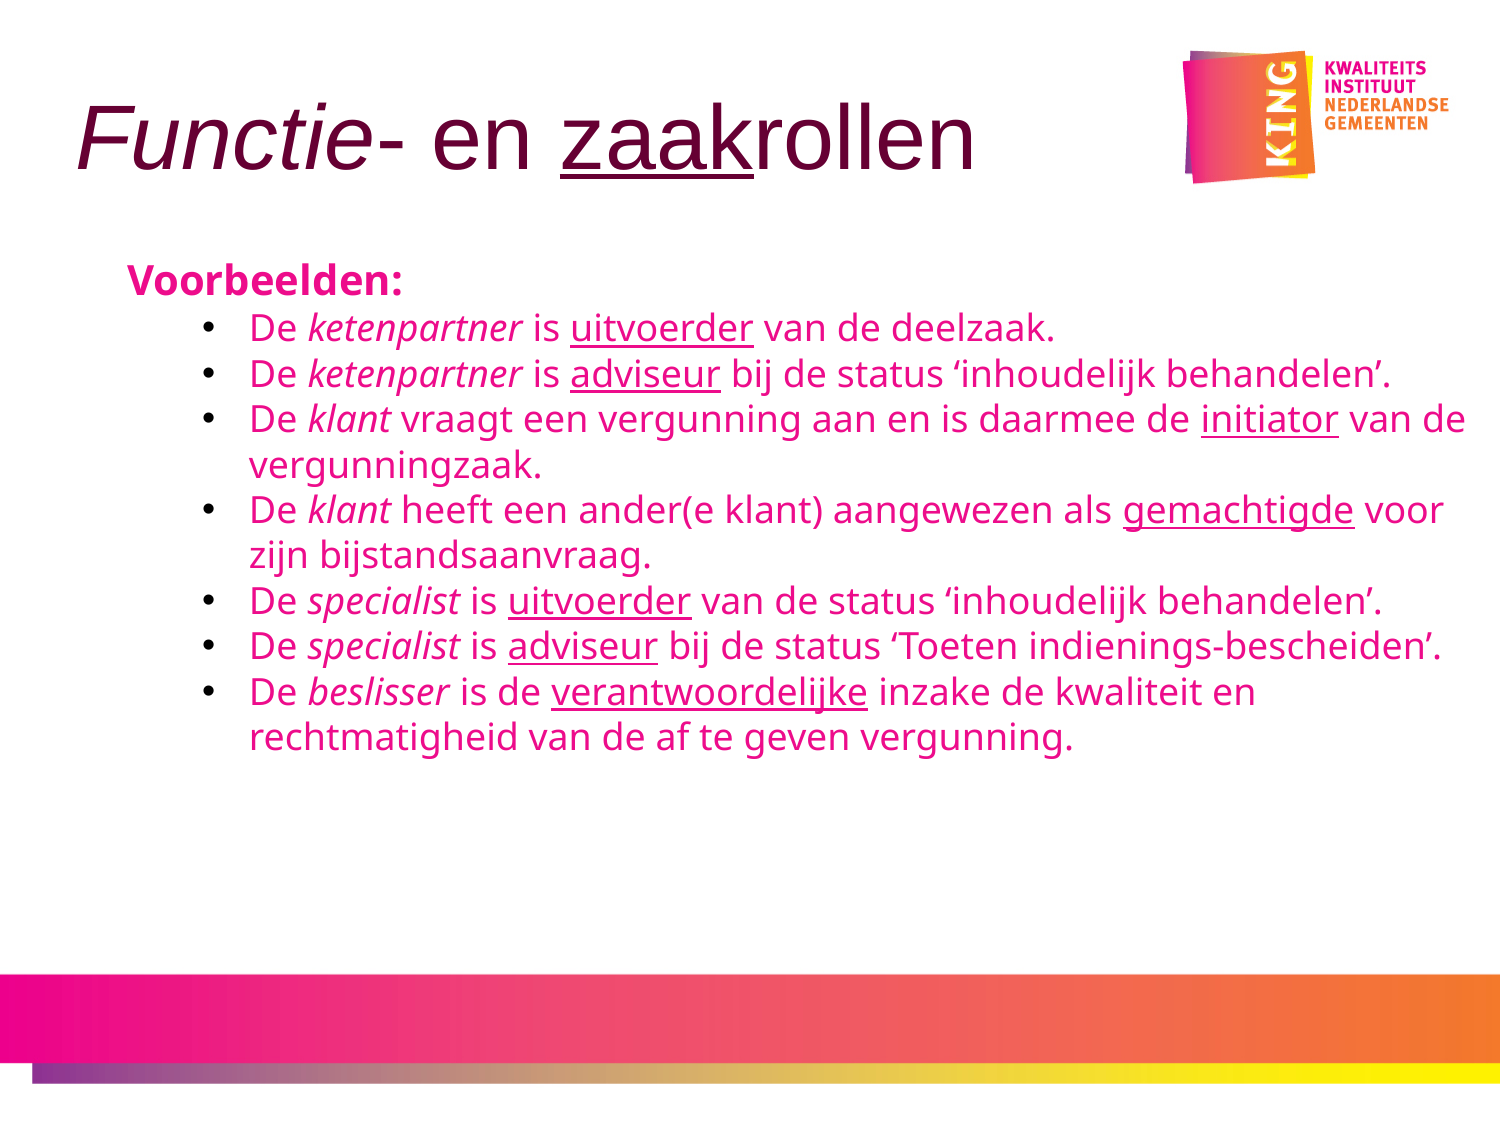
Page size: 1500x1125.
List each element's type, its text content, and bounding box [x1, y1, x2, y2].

title Functie- en zaakrollen [74, 44, 1425, 233]
picture [0, 0, 1500, 1125]
list Voorbeelden: De ketenpartner is uitvoerder van de deelzaak. De ketenpartner is adviseur bij de status ‘inhoudelijk behandelen’. De klant vraagt een vergunning aan en is daarmee de initiator van de vergunningzaak. De klant heeft een ander(e klant) aangewezen als gemachtigde voor zijn bijstandsaanvraag. De specialist is uitvoerder van de status ‘inhoudelijk behandelen’. De specialist is adviseur bij de status ‘Toeten indienings-bescheiden’. De beslisser is de verantwoordelijke inzake de kwaliteit en rechtmatigheid van de af te geven vergunning. [111, 245, 1500, 989]
